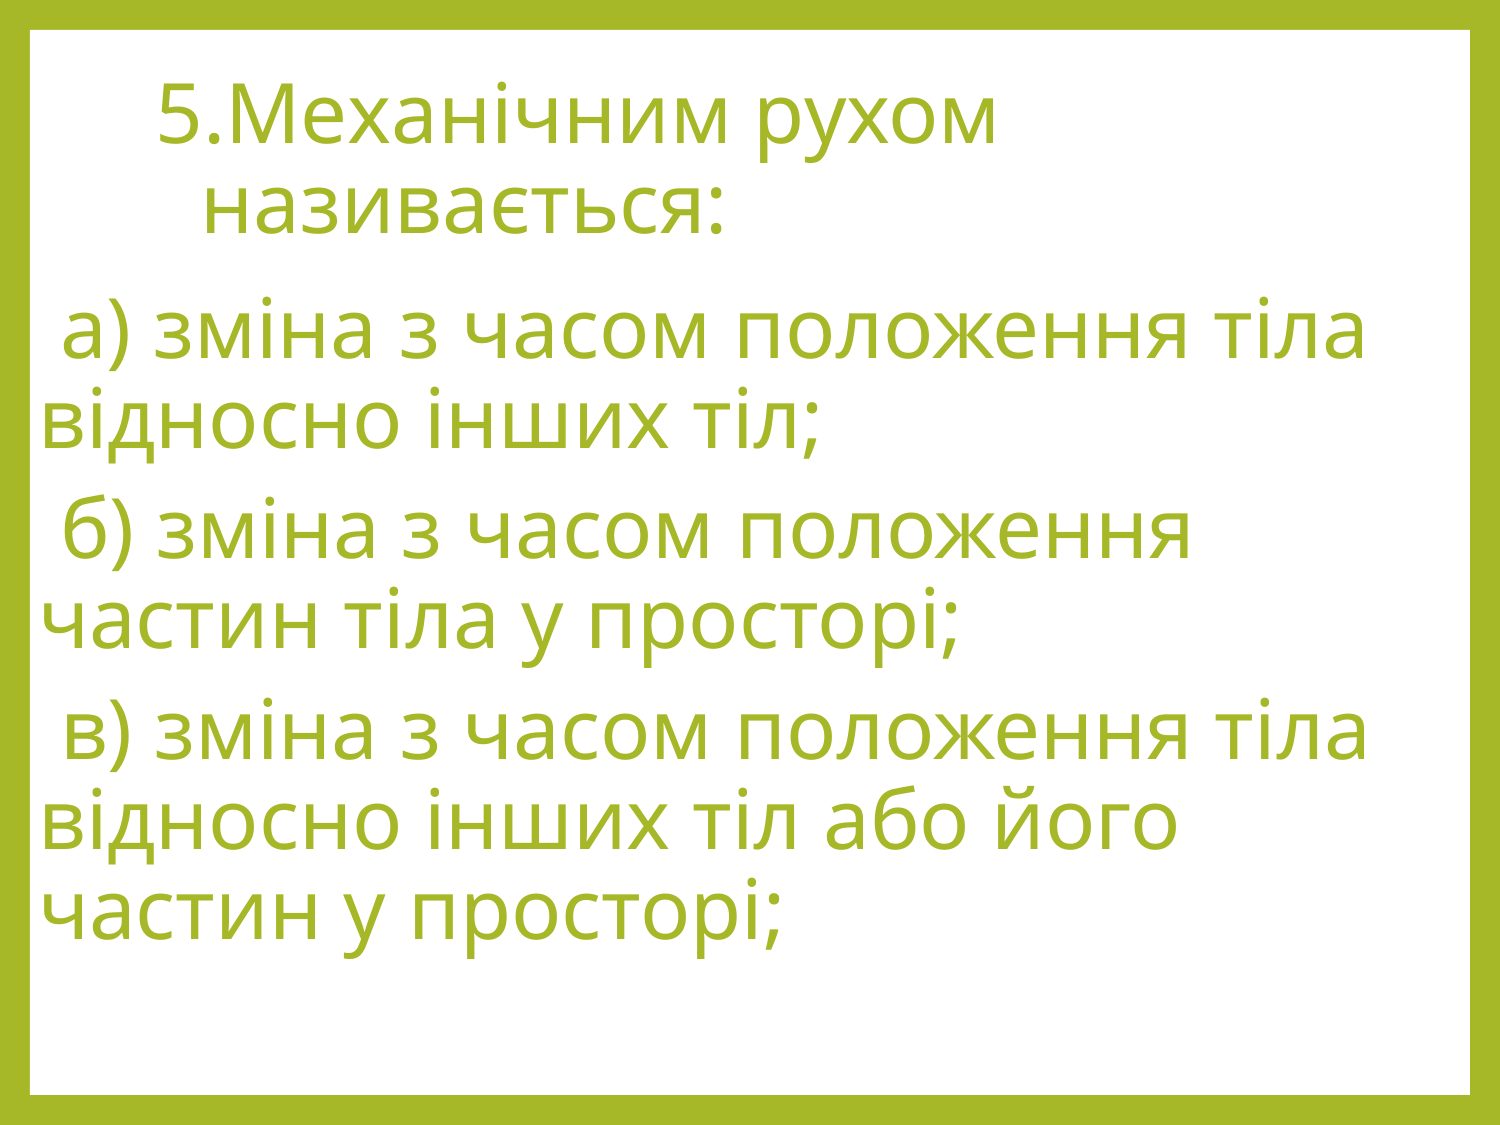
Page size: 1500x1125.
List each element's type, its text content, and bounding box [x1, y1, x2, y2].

list а) зміна з часом положення тіла відносно інших тіл; б) зміна з часом положення частин тіла у просторі; в) зміна з часом положення тіла відносно інших тіл або його частин у просторі; [17, 278, 1500, 1125]
title 5.Механічним рухом називається: [140, 99, 1356, 278]
